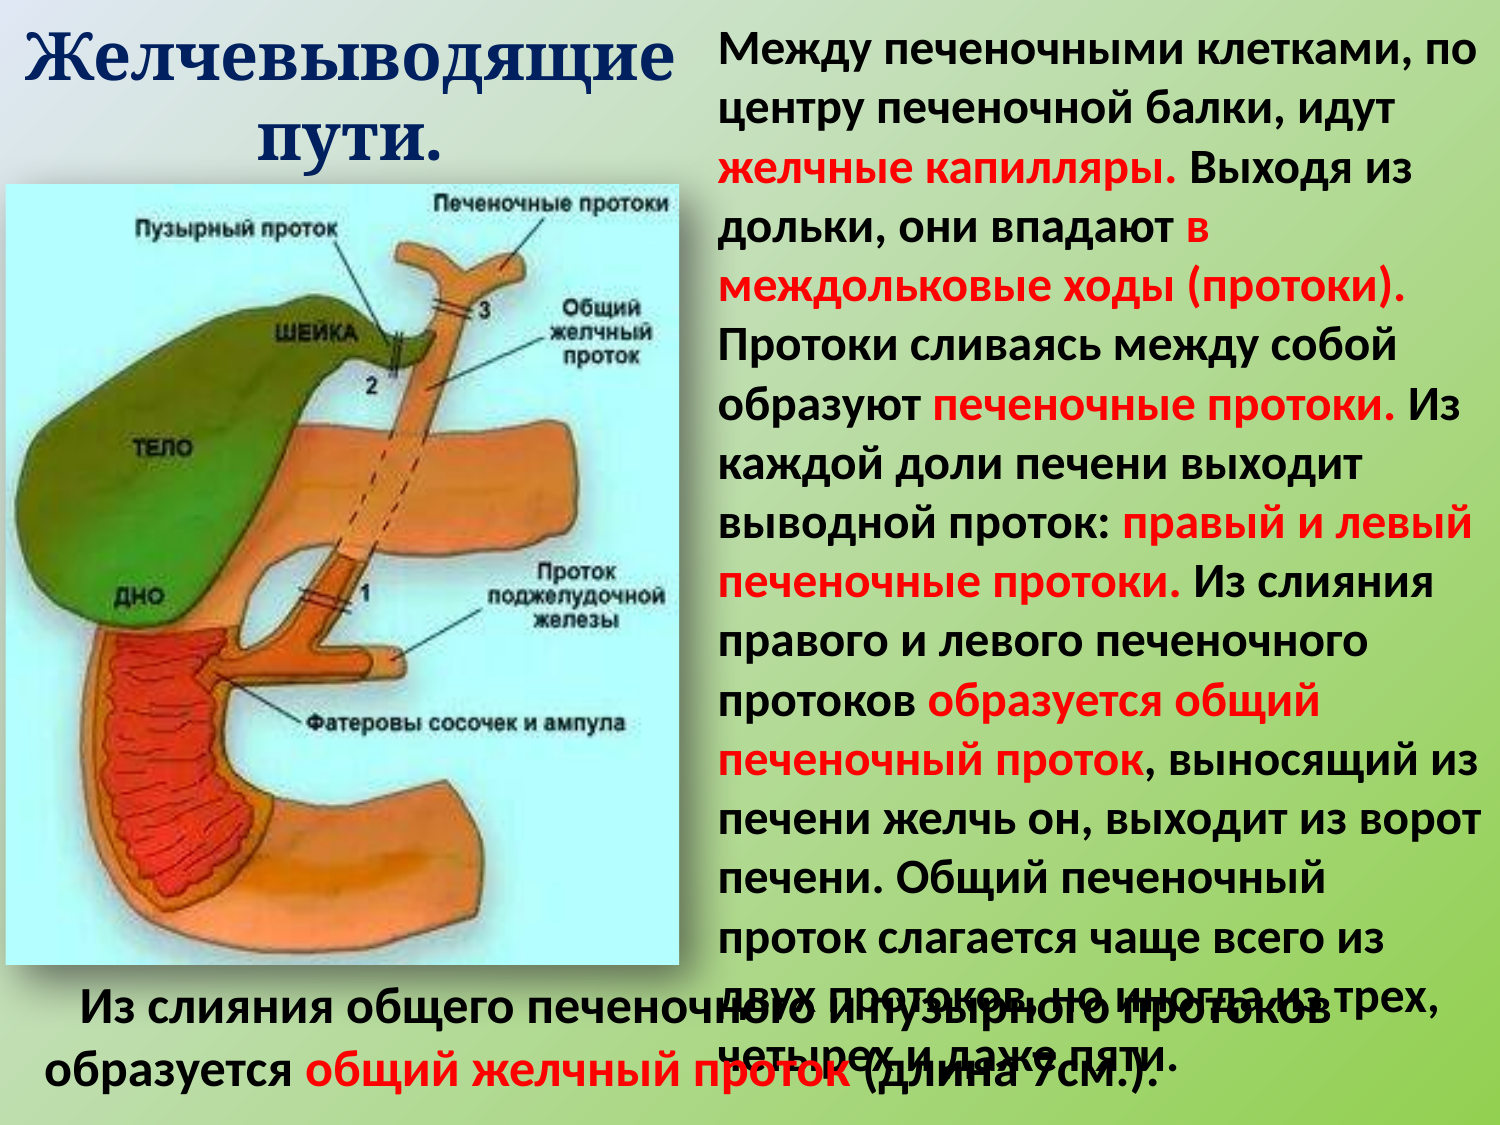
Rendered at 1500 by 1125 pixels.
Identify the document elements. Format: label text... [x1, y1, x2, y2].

list Между печеночными клетками, по центру печеночной балки, идут желчные капилляры. Выходя из дольки, они впадают в междольковые ходы (протоки). Протоки сливаясь между собой образуют печеночные протоки. Из каждой доли печени выходит выводной проток: правый и левый печеночные протоки. Из слияния правого и левого печеночного протоков образуется общий печеночный проток, выносящий из печени желчь он, выходит из ворот печени. Общий печеночный проток слагается чаще всего из двух протоков, но иногда из трех, четырех и даже пяти. [702, 7, 1500, 1125]
text_box Из слияния общего печеночного и пузырного протоков образуется общий желчный проток (длина 7см.). [29, 964, 1483, 1104]
title Желчевыводящие пути. [0, 0, 703, 184]
picture [5, 184, 680, 965]
